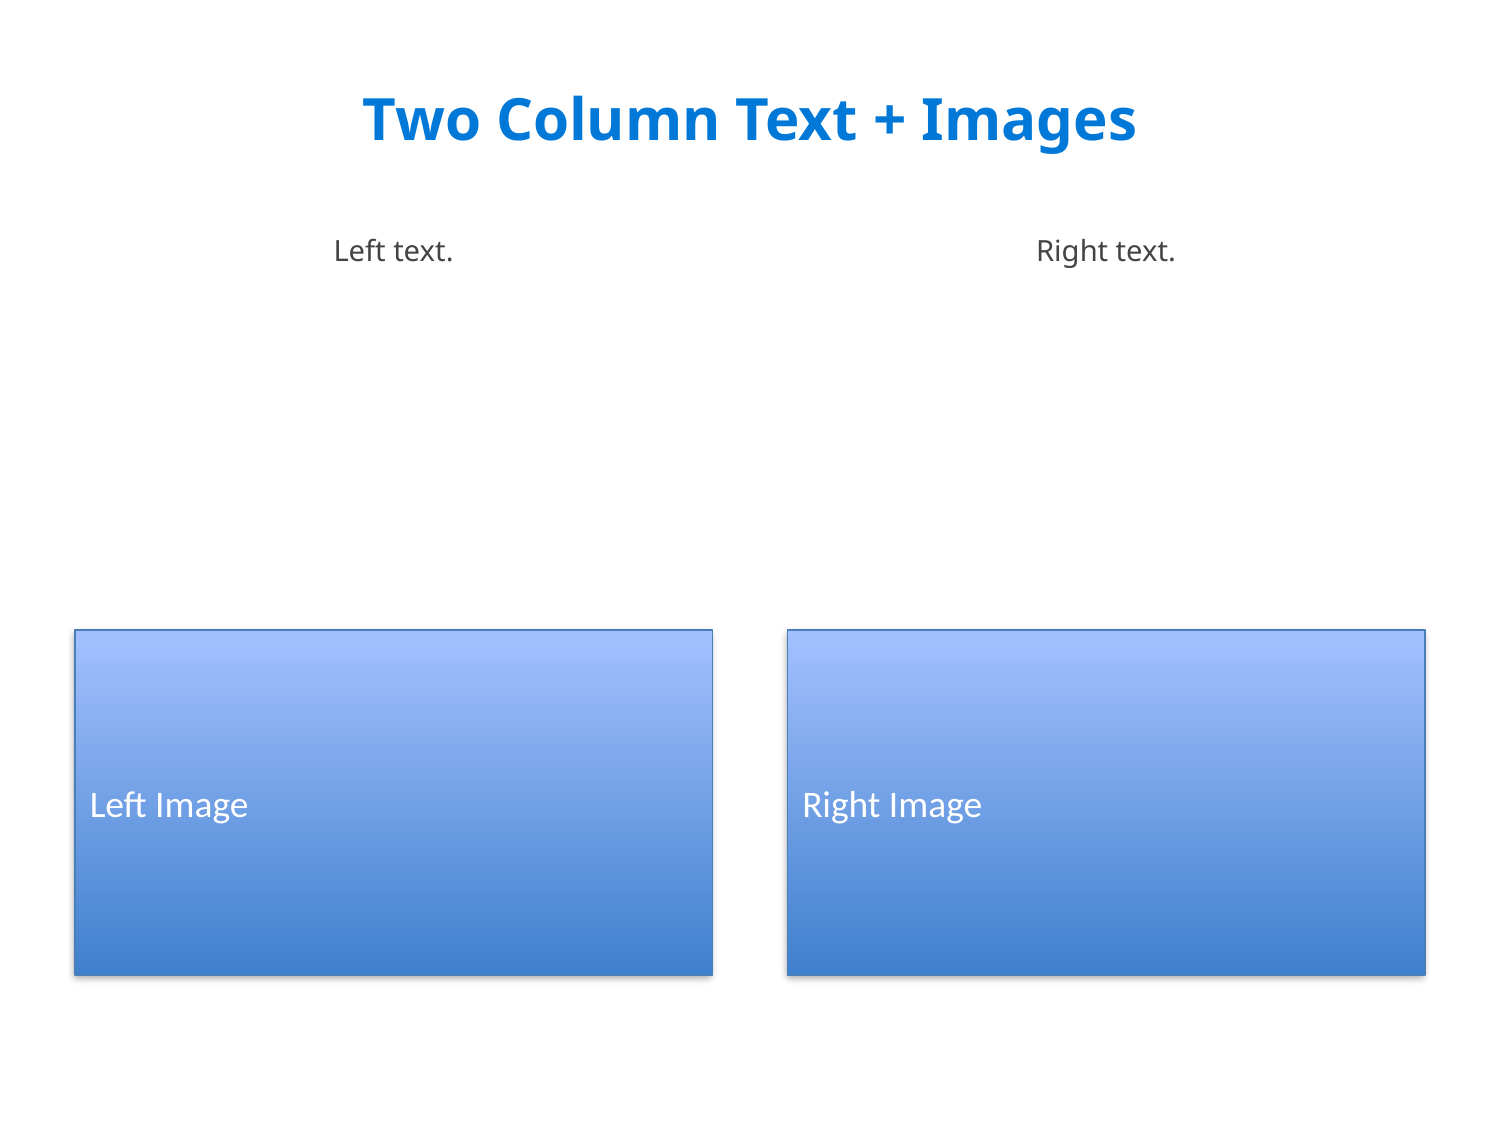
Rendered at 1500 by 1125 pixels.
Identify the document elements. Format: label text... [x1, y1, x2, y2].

text_box Left text. [318, 224, 469, 275]
text_box Right Image [787, 629, 1426, 976]
text_box Two Column Text + Images [347, 75, 1153, 160]
text_box Right text. [1021, 224, 1192, 275]
text_box Left Image [74, 629, 713, 976]
